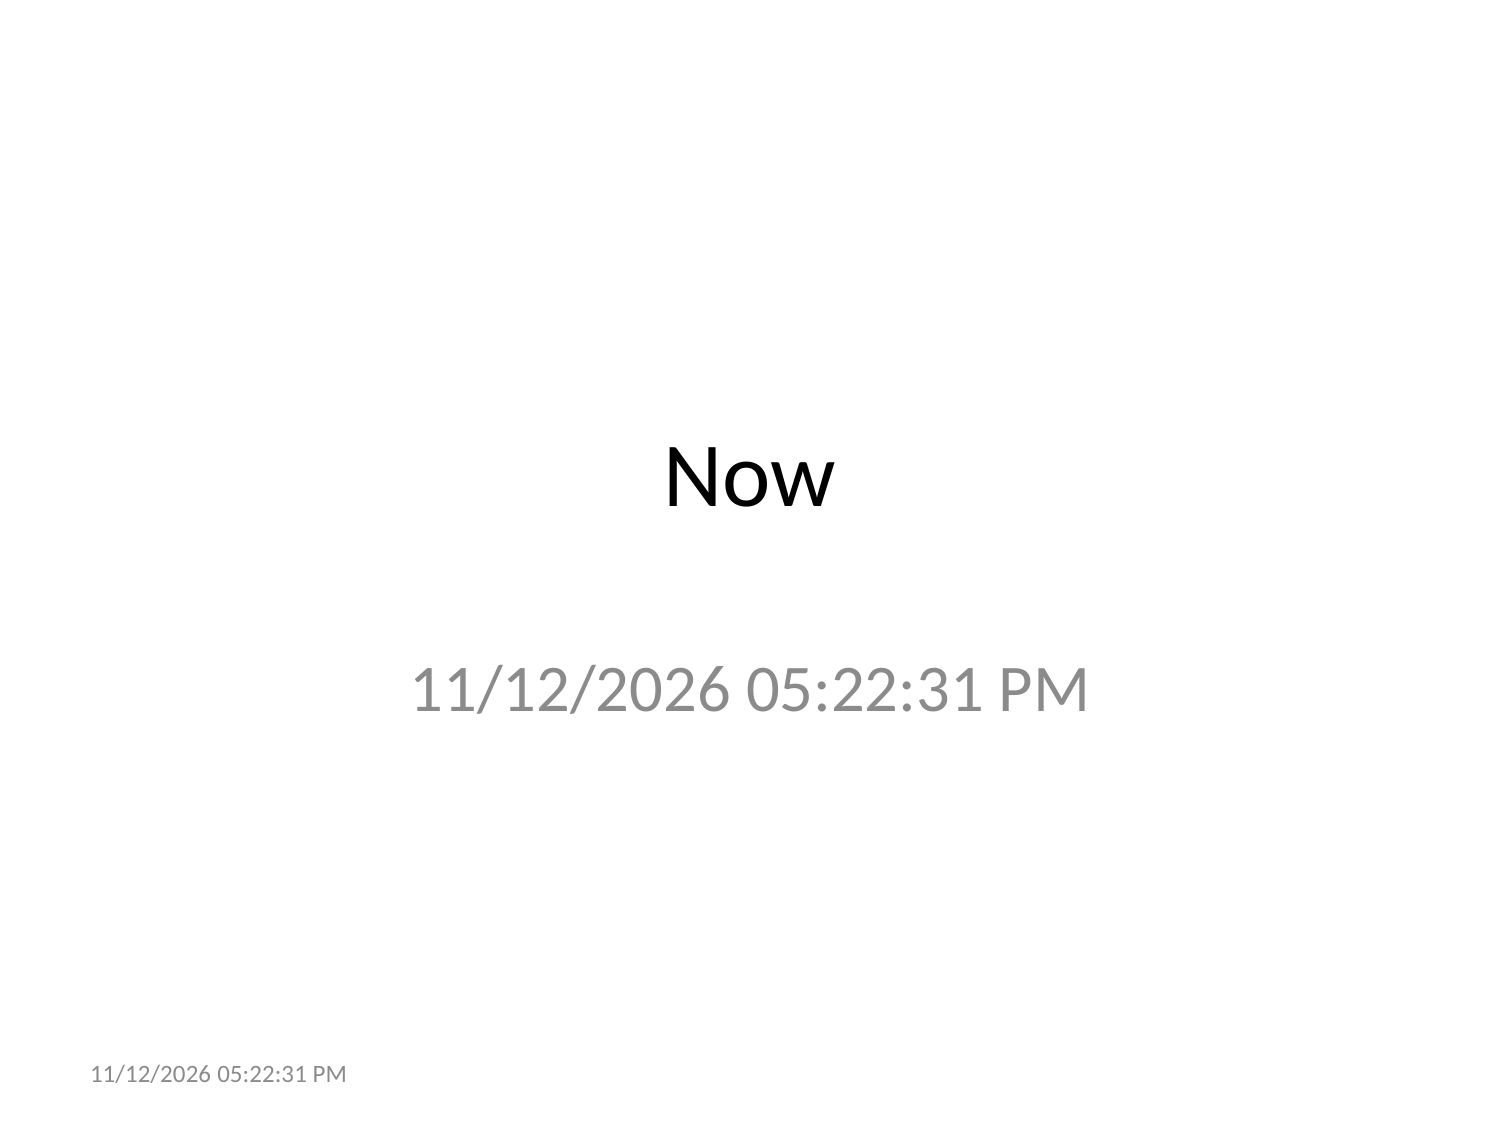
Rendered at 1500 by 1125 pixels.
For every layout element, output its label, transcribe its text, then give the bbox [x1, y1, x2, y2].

title Now [112, 349, 1388, 591]
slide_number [75, 1042, 425, 1103]
subtitle 2011-12-19 10:20:04 AM [225, 637, 1275, 925]
